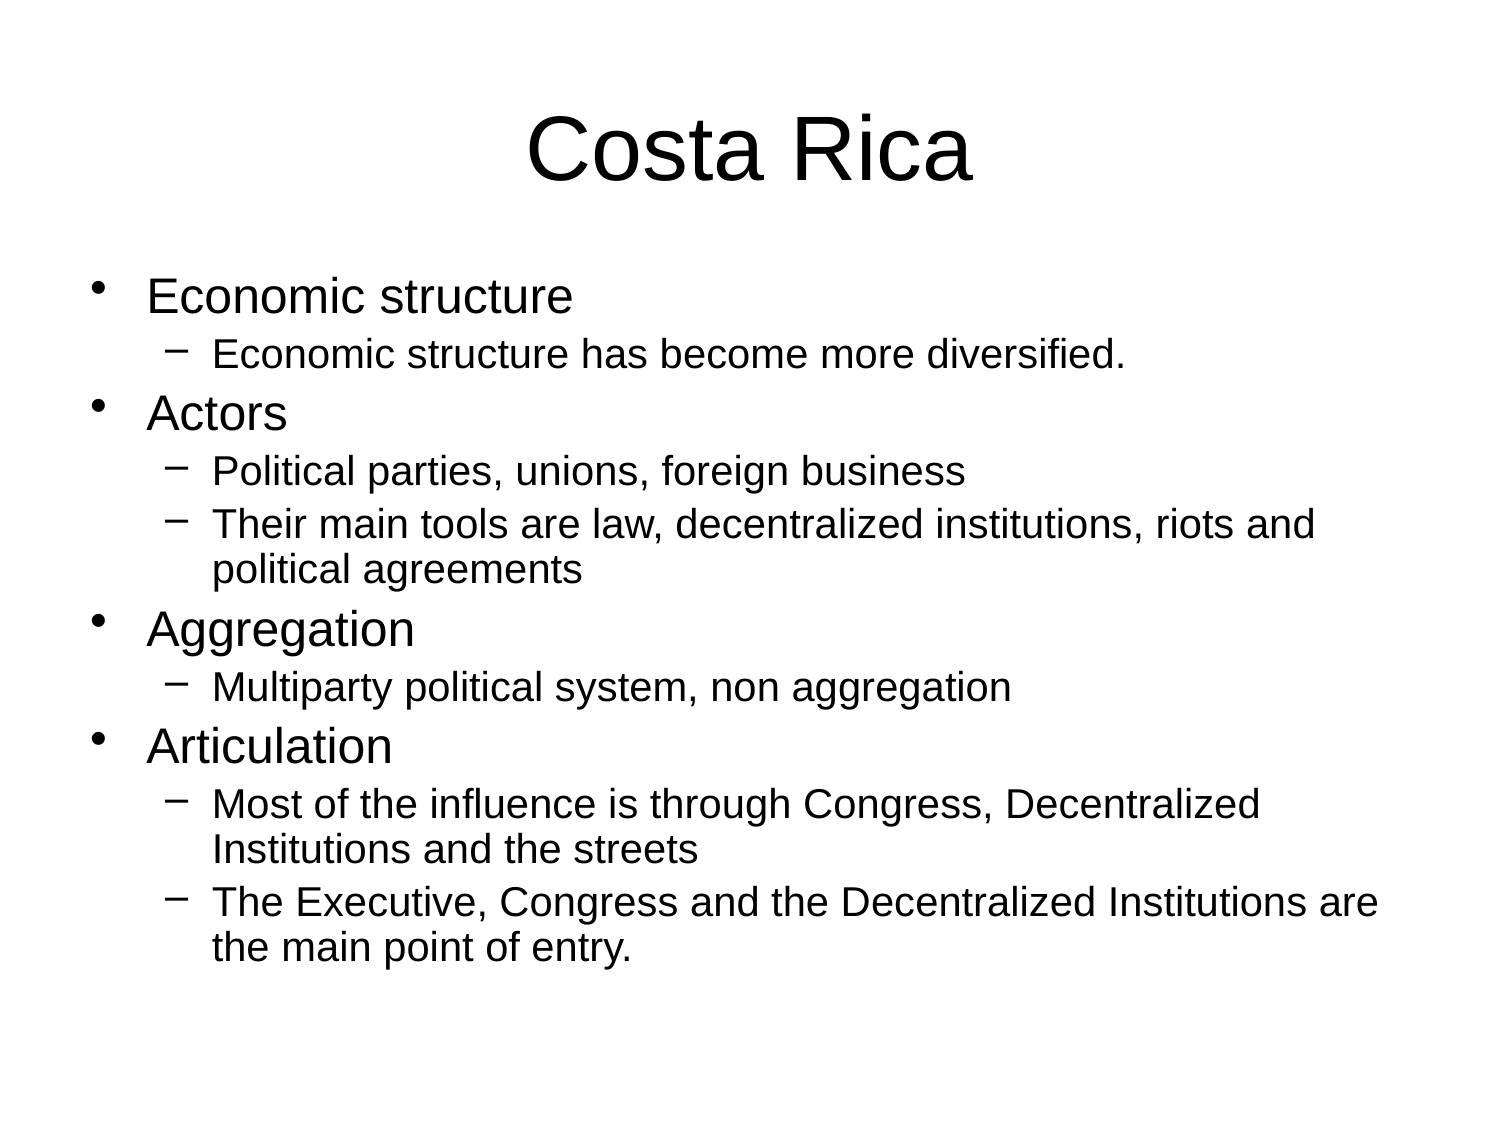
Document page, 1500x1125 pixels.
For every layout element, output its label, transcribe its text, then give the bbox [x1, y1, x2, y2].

title Costa Rica [74, 49, 1426, 238]
list Economic structure Economic structure has become more diversified. Actors Political parties, unions, foreign business Their main tools are law, decentralized institutions, riots and political agreements Aggregation Multiparty political system, non aggregation Articulation Most of the influence is through Congress, Decentralized Institutions and the streets The Executive, Congress and the Decentralized Institutions are the main point of entry. [74, 262, 1426, 1006]
